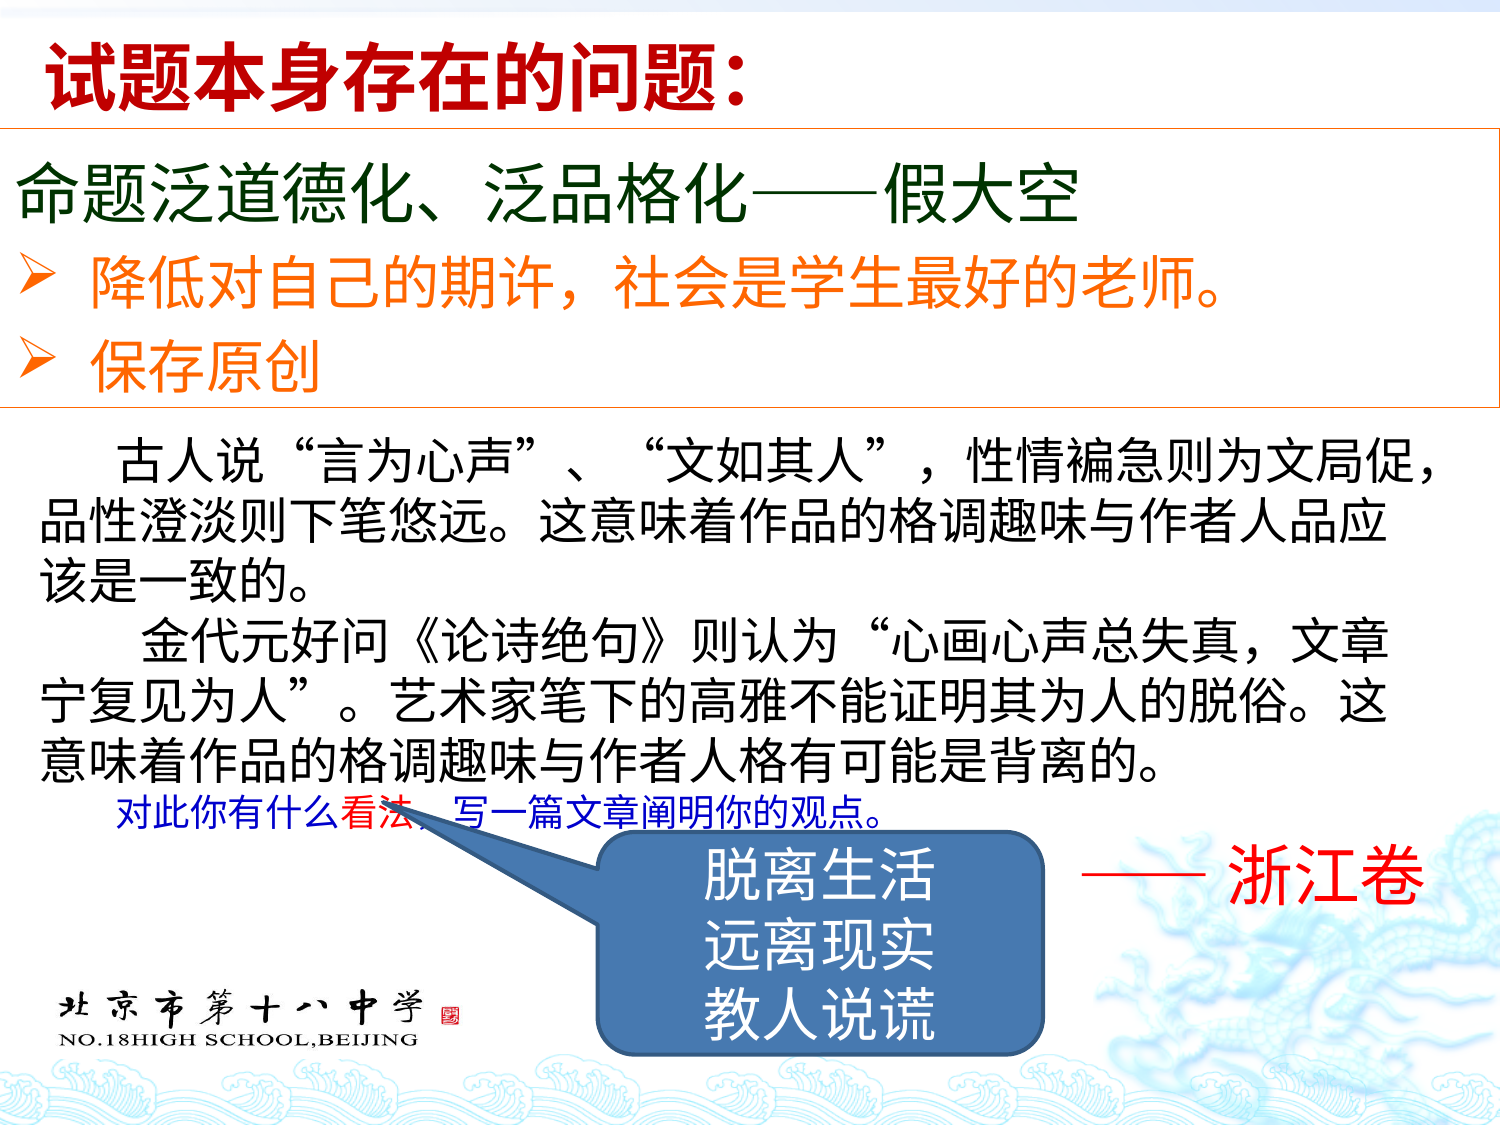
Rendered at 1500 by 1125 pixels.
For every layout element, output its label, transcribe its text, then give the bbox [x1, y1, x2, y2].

picture [0, 984, 516, 1059]
text_box 古人说“言为心声”、“文如其人”，性情褊急则为文局促，品性澄淡则下笔悠远。这意味着作品的格调趣味与作者人品应该是一致的。 金代元好问《论诗绝句》则认为“心画心声总失真，文章宁复见为人”。艺术家笔下的高雅不能证明其为人的脱俗。这意味着作品的格调趣味与作者人格有可能是背离的。 对此你有什么看法，写一篇文章阐明你的观点。 ——浙江卷 [23, 421, 1442, 967]
text_box 试题本身存在的问题： [27, 23, 807, 129]
text_box 命题泛道德化、泛品格化——假大空 降低对自己的期许，社会是学生最好的老师。 保存原创 [0, 128, 1500, 408]
text_box 脱离生活 远离现实 教人说谎 [381, 800, 1046, 1057]
